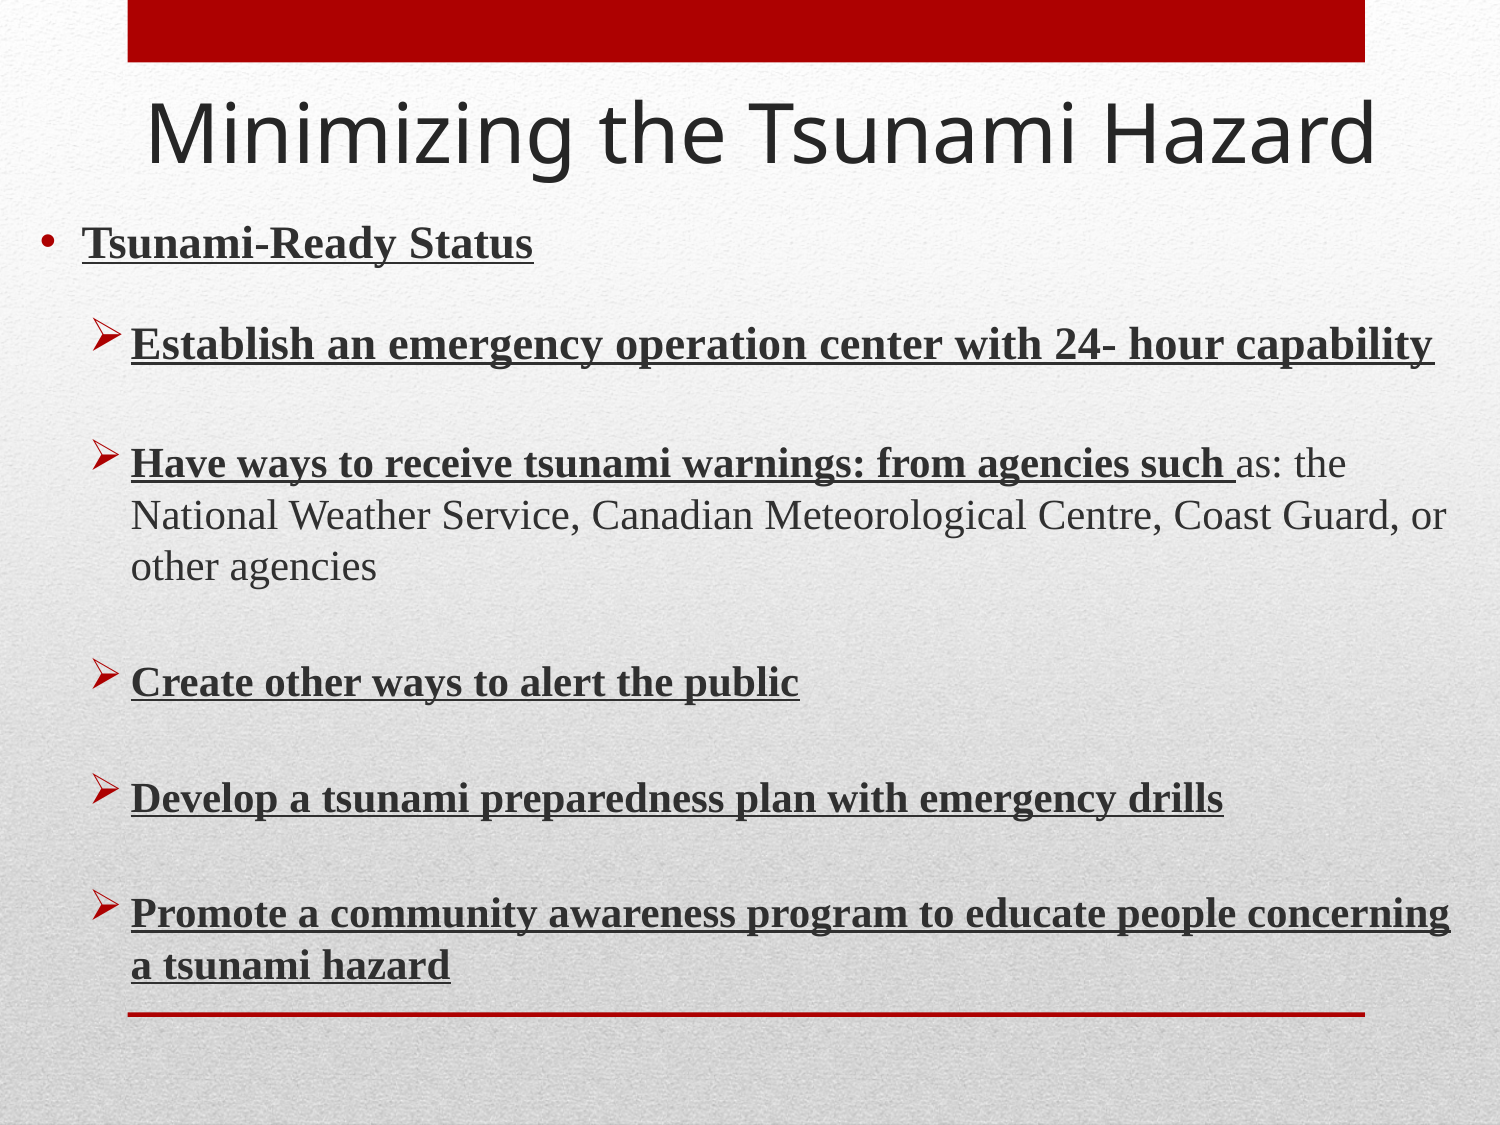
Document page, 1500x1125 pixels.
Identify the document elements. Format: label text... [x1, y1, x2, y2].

list Tsunami-Ready Status Establish an emergency operation center with 24- hour capability Have ways to receive tsunami warnings: from agencies such as: the National Weather Service, Canadian Meteorological Centre, Coast Guard, or other agencies Create other ways to alert the public Develop a tsunami preparedness plan with emergency drills Promote a community awareness program to educate people concerning a tsunami hazard [24, 200, 1488, 1000]
title Minimizing the Tsunami Hazard [75, 37, 1450, 188]
